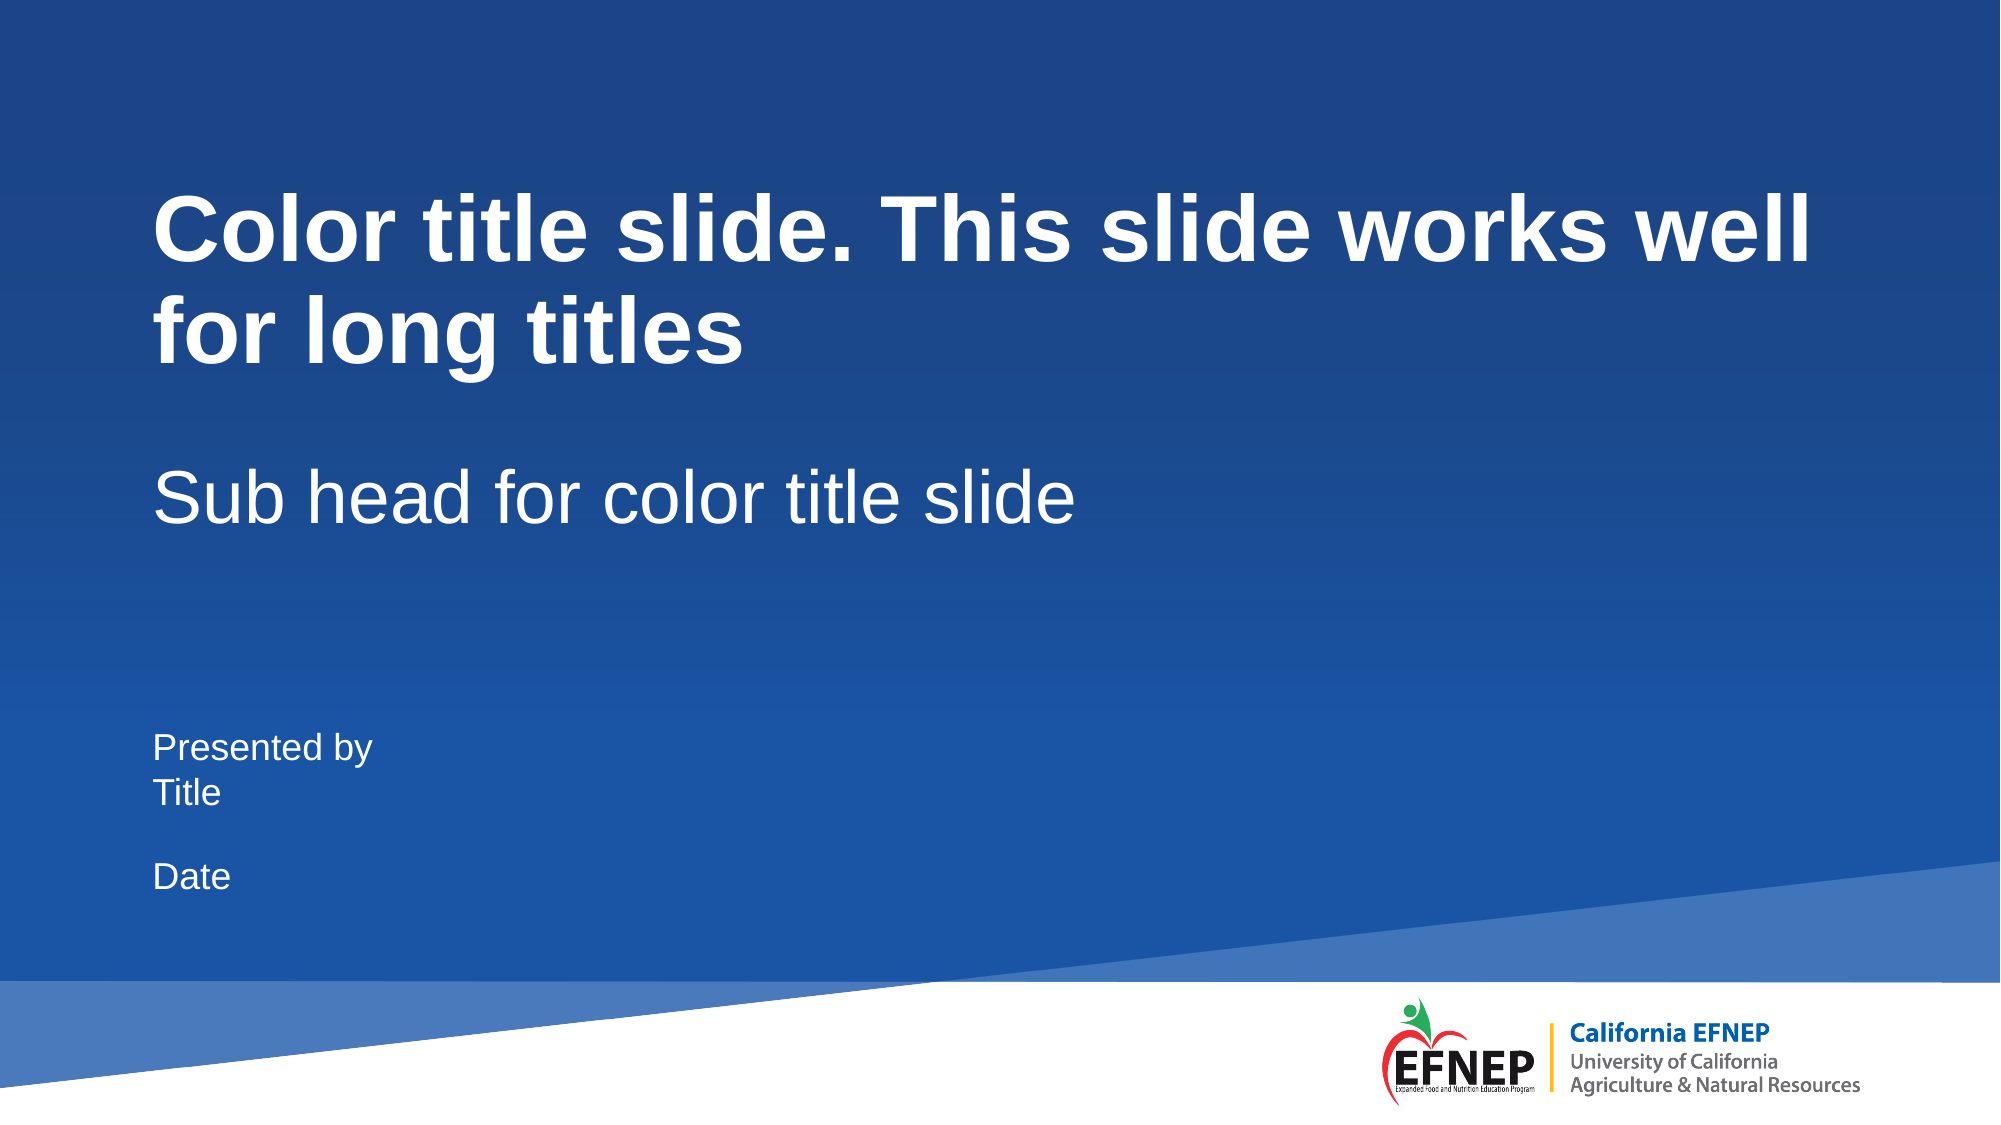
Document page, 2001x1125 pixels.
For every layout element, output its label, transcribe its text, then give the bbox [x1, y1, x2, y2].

list Sub head for color title slide [137, 451, 1494, 583]
list Date [137, 849, 607, 937]
picture [0, 0, 2000, 1125]
title Color title slide. This slide works well for long titles [137, 173, 1863, 391]
list Presented by Title [137, 715, 698, 824]
